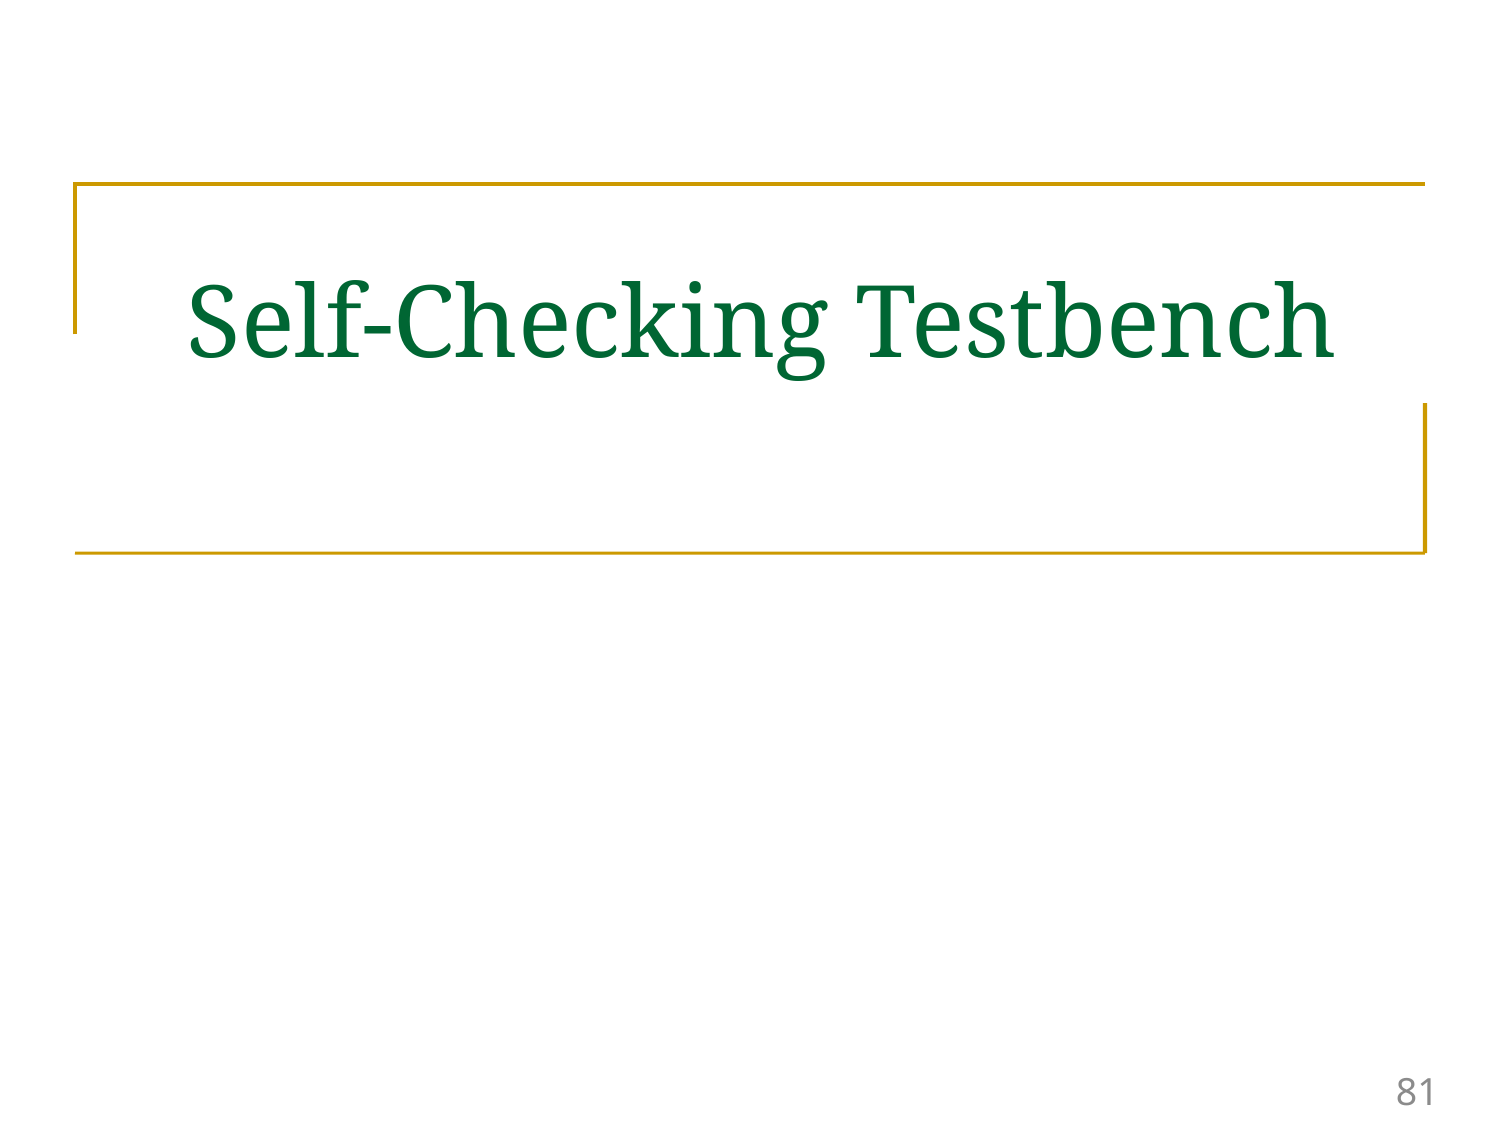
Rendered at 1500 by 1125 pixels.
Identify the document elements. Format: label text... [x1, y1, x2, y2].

slide_number 81 [1116, 1063, 1454, 1124]
title Self-Checking Testbench [112, 249, 1413, 538]
